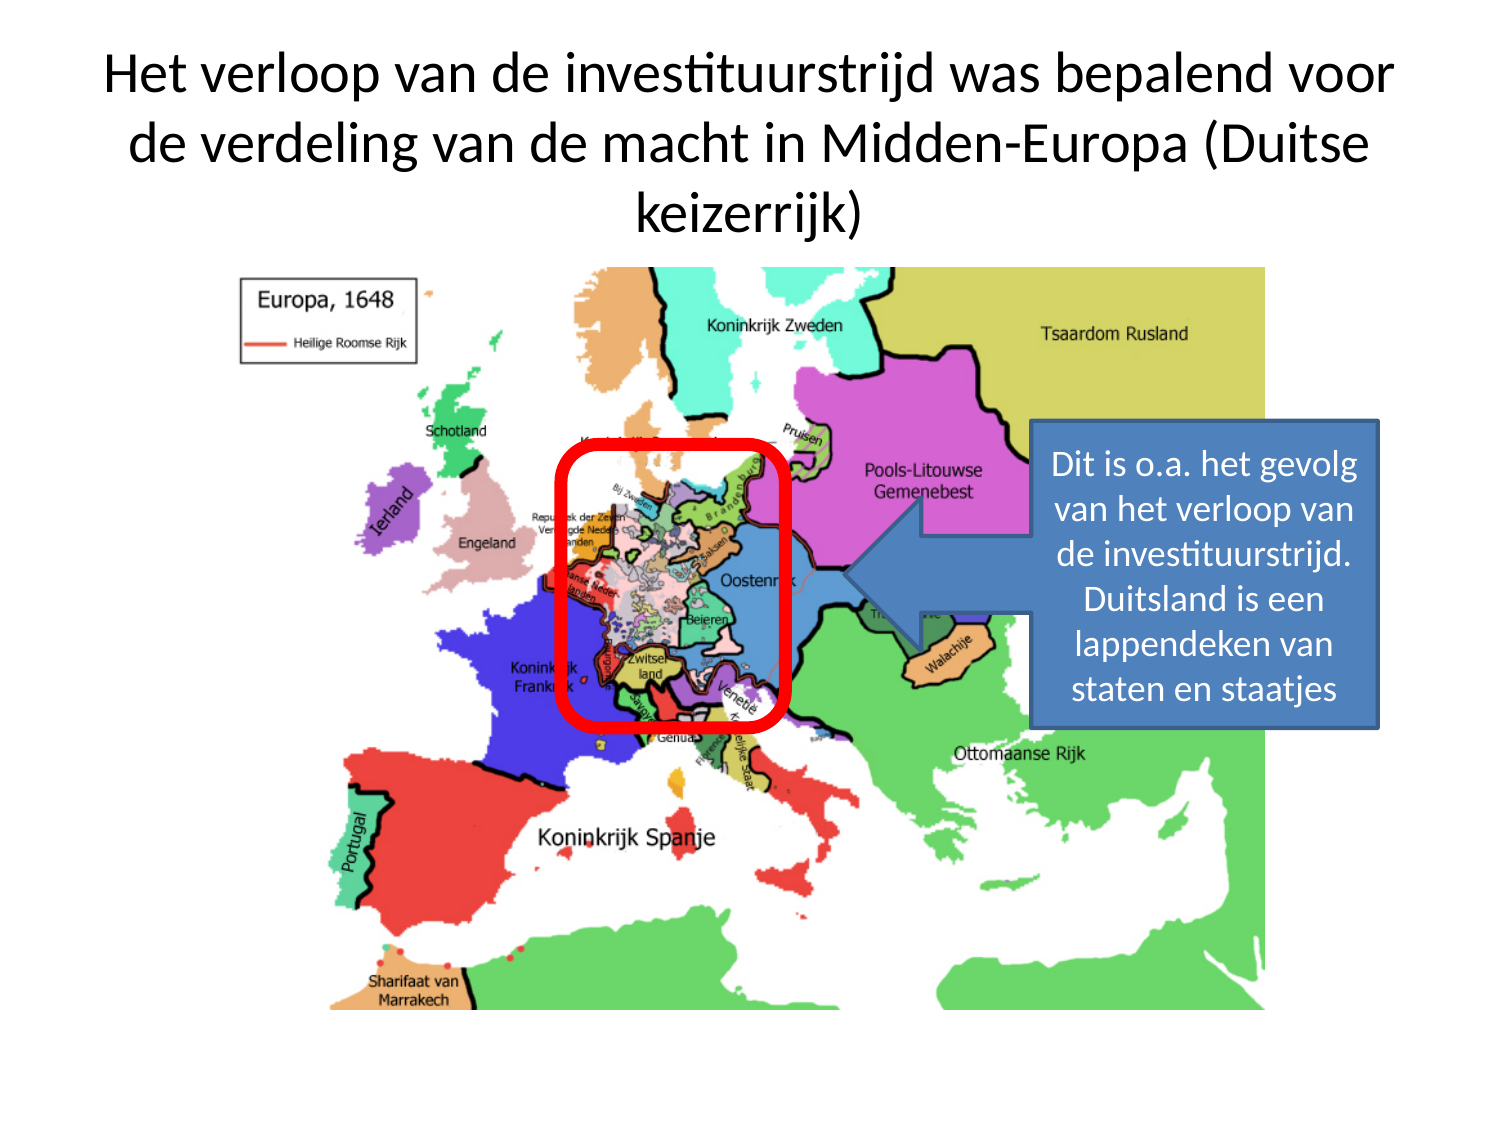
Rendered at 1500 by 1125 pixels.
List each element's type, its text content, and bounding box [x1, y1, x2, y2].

text_box Dit is o.a. het gevolg van het verloop van de investituurstrijd. Duitsland is een lappendeken van staten en staatjes [1269, 418, 1380, 731]
title Het verloop van de investituurstrijd was bepalend voor de verdeling van de macht in Midden-Europa (Duitse keizerrijk) [75, 45, 1425, 233]
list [235, 266, 1265, 1010]
